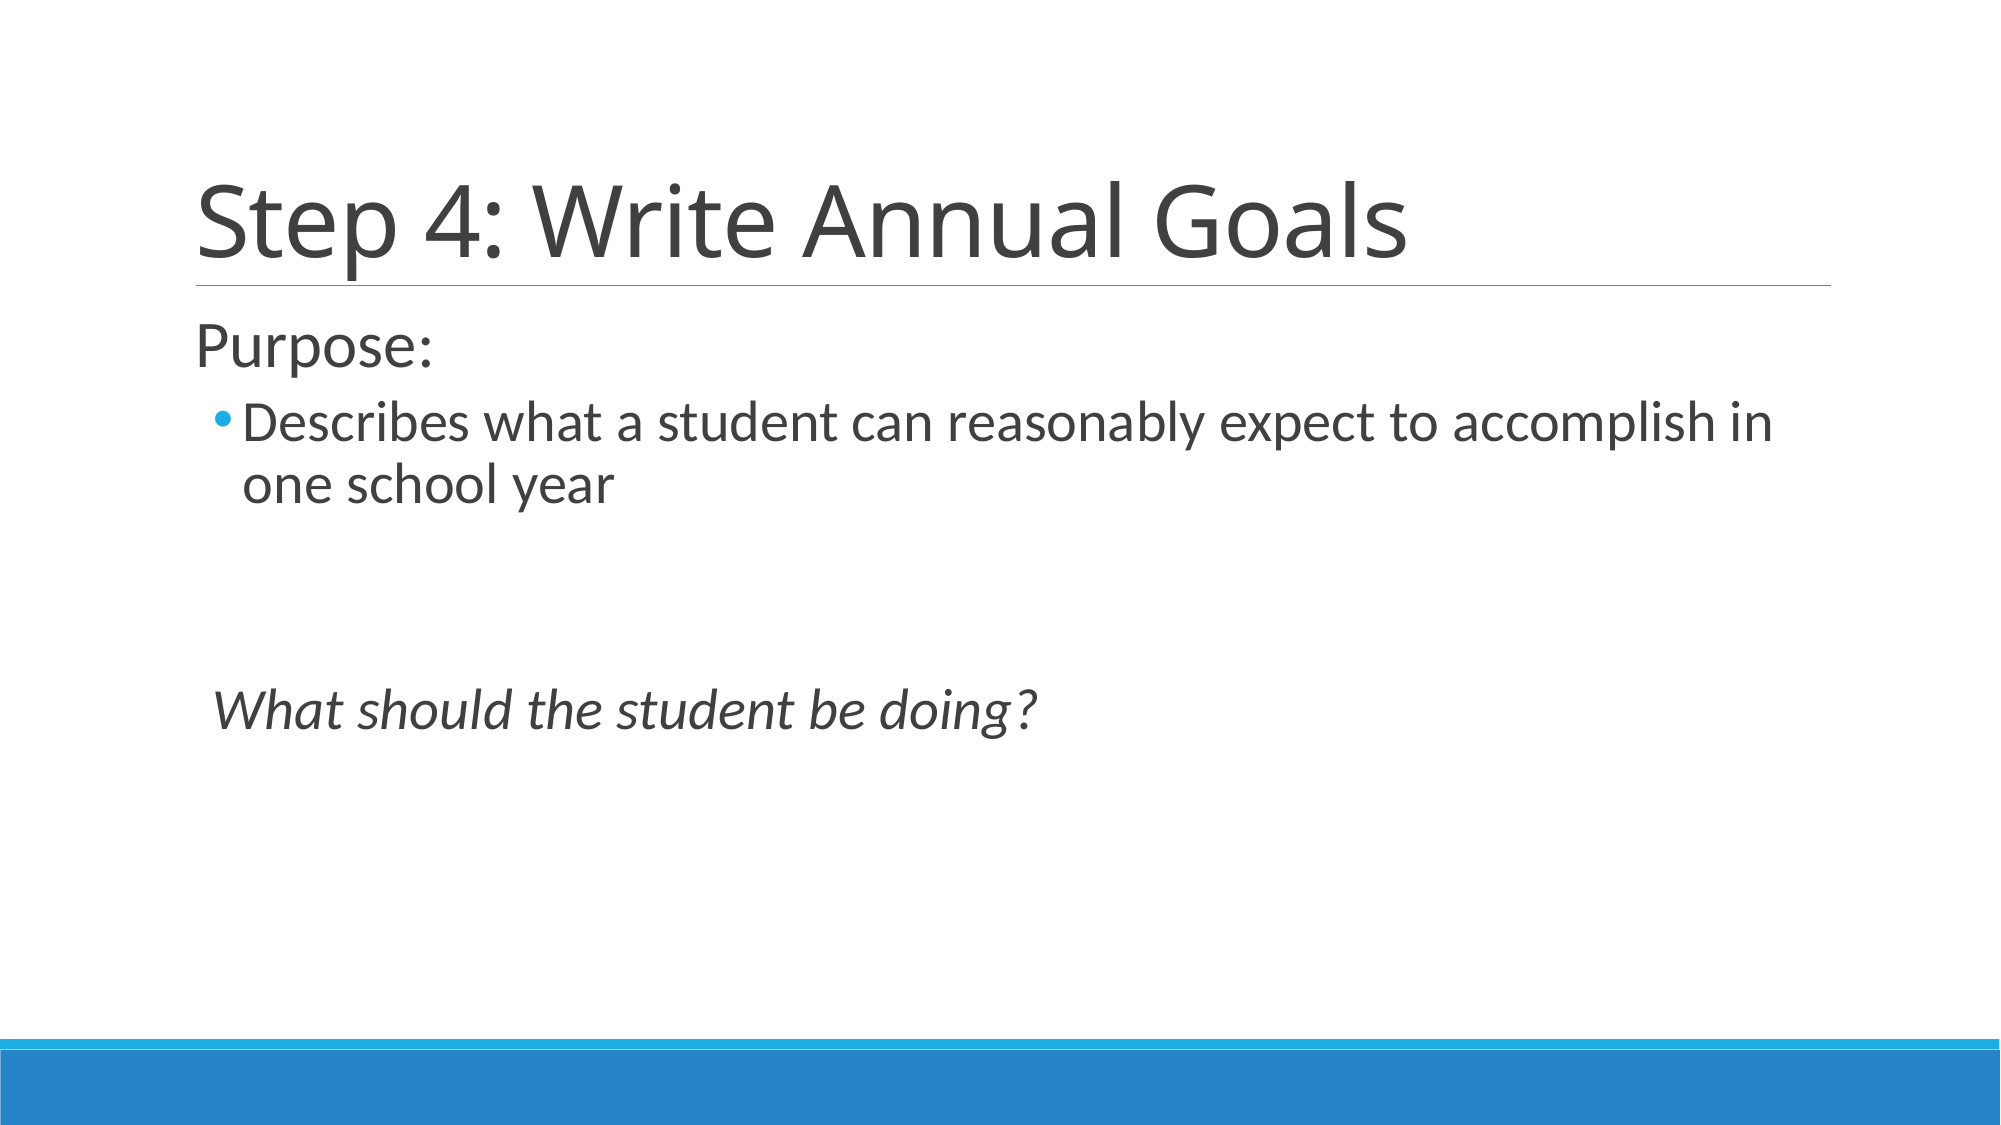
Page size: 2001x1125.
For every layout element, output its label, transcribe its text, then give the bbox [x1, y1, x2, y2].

list Purpose: Describes what a student can reasonably expect to accomplish in one school year What should the student be doing? [180, 302, 1830, 963]
title Step 4: Write Annual Goals [180, 47, 1830, 285]
